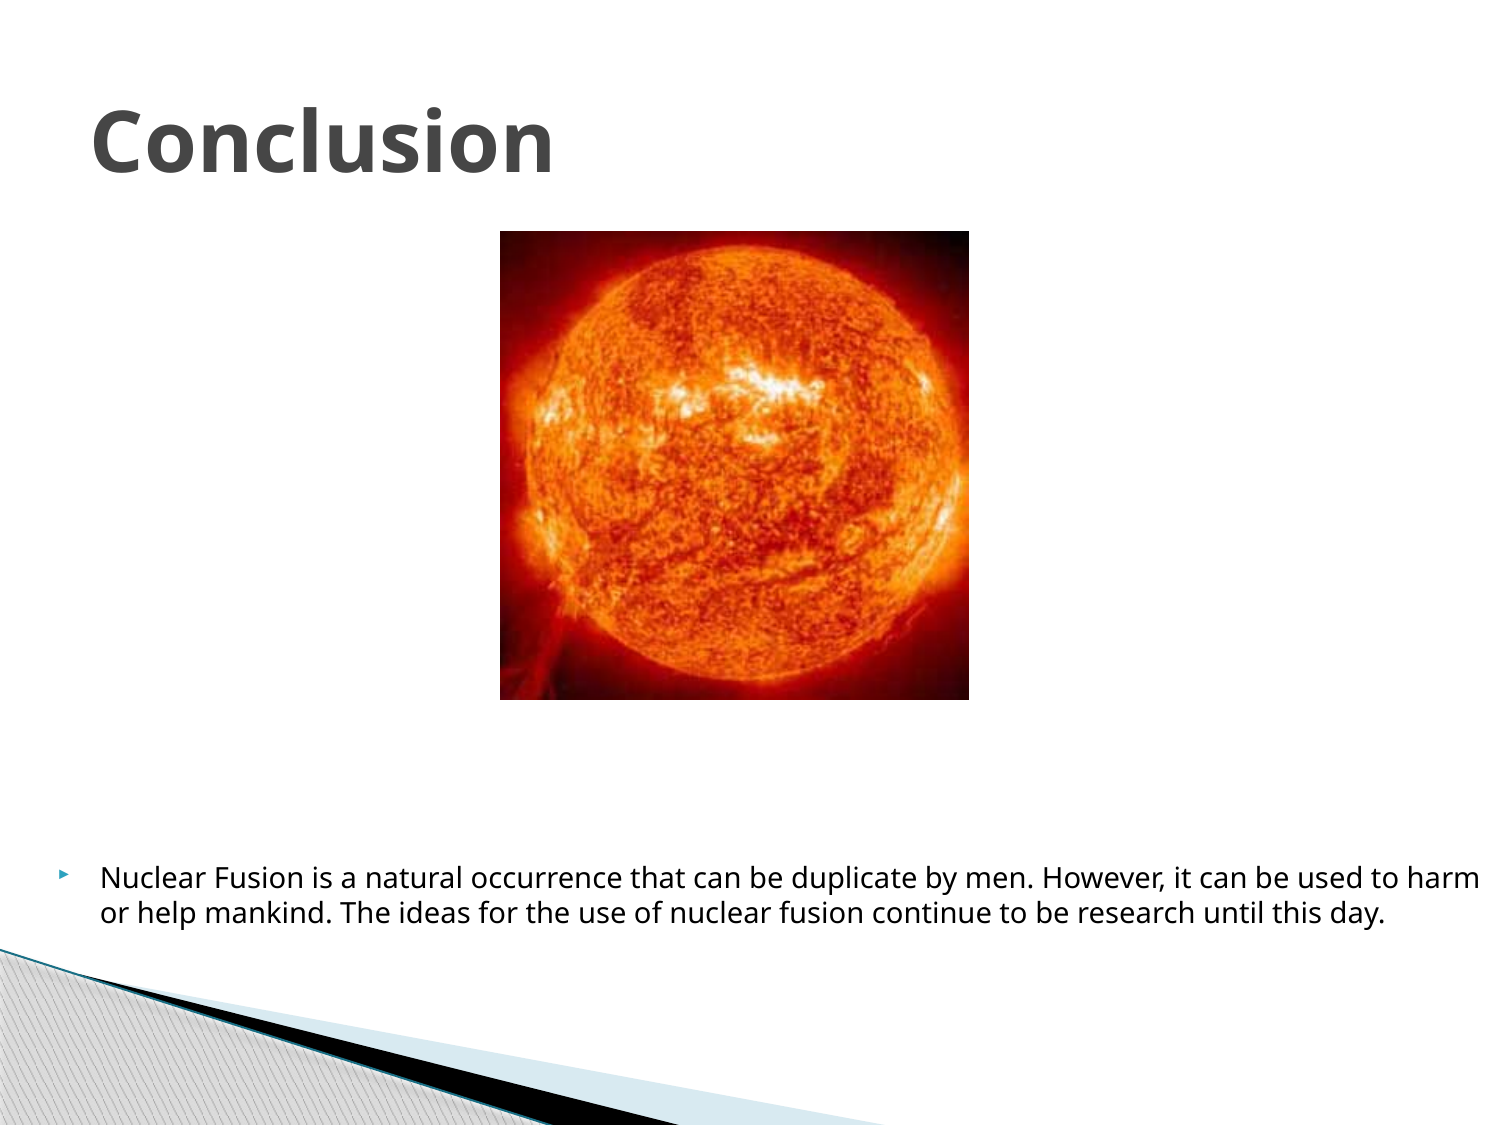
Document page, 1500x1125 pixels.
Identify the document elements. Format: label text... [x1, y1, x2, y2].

picture [499, 230, 969, 701]
title Conclusion [75, 45, 1425, 233]
list Nuclear Fusion is a natural occurrence that can be duplicate by men. However, it can be used to harm or help mankind. The ideas for the use of nuclear fusion continue to be research until this day. [24, 737, 1500, 975]
